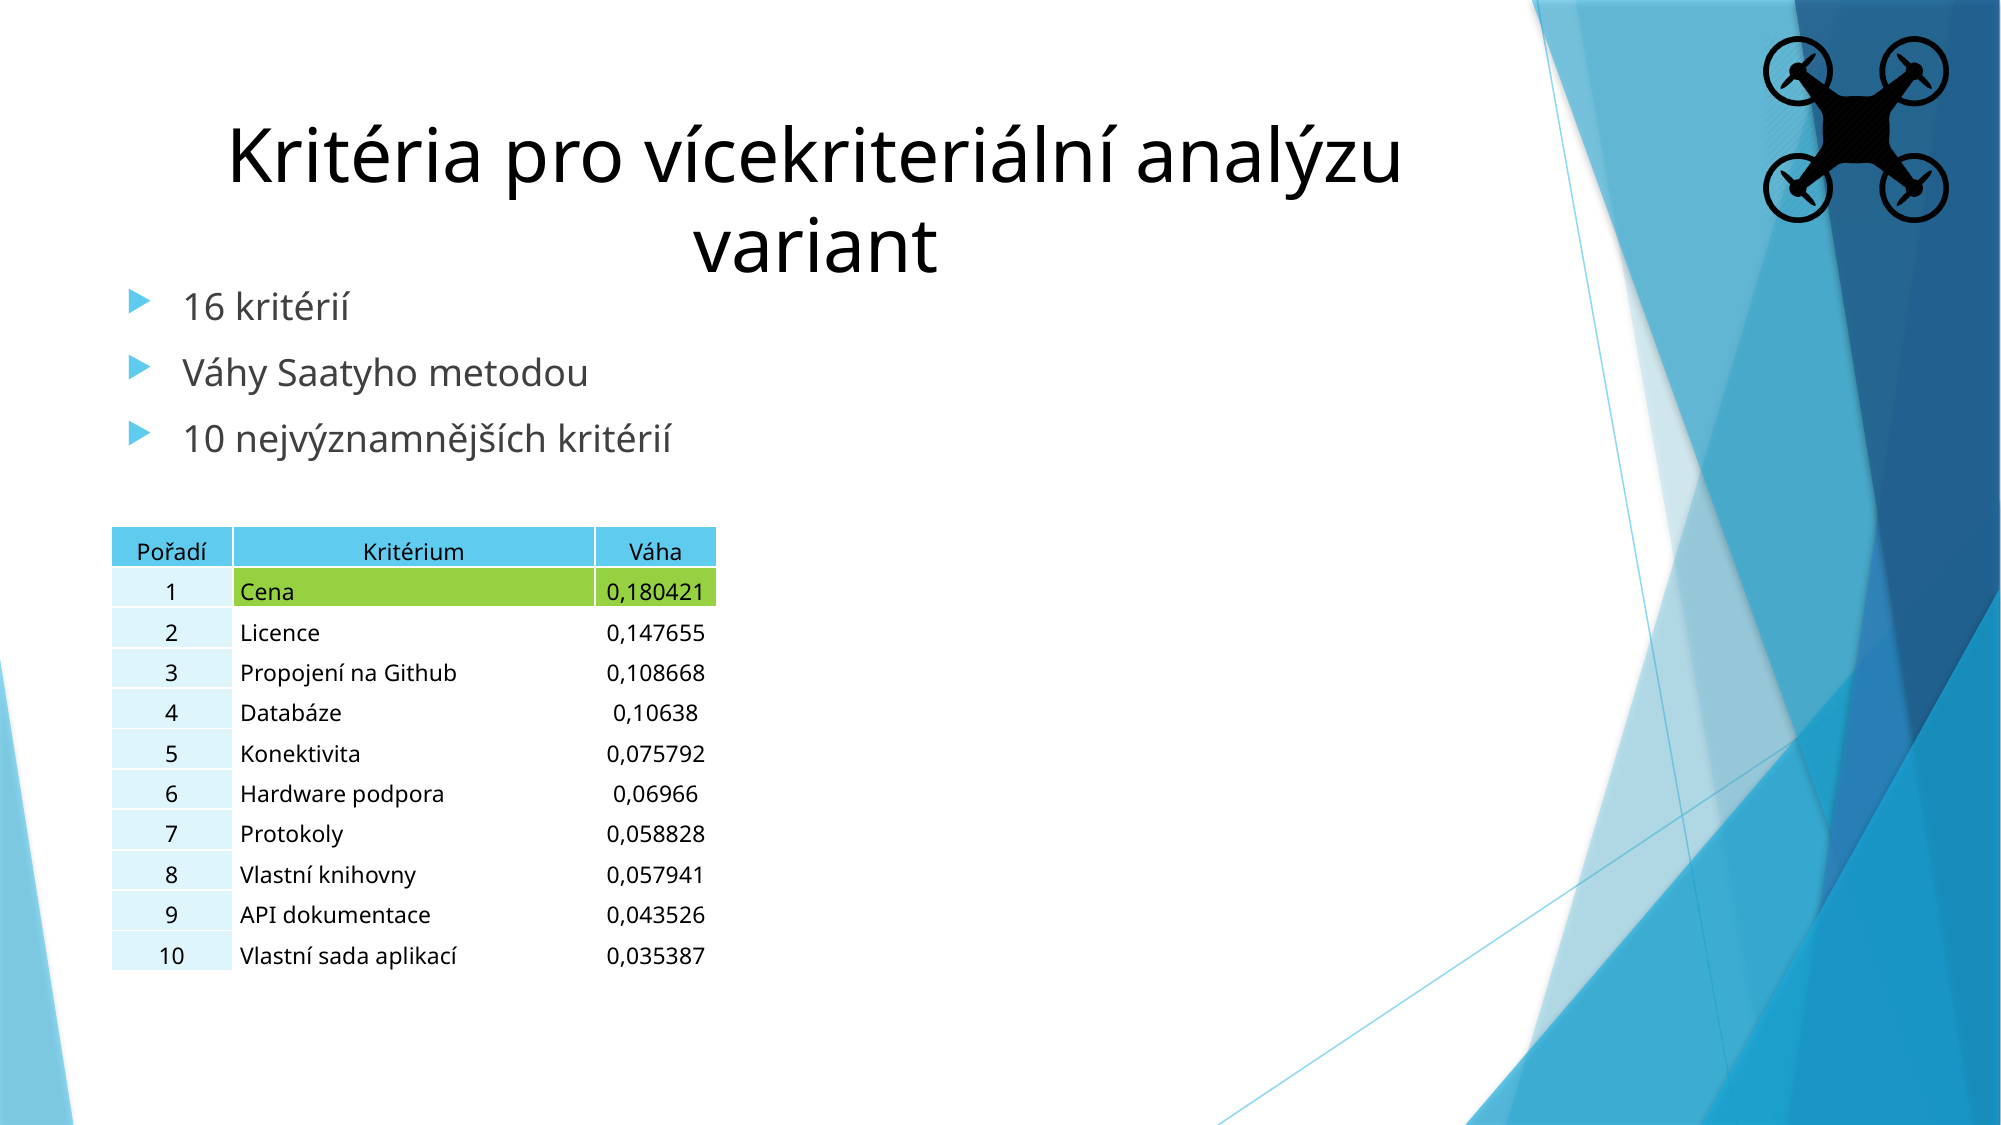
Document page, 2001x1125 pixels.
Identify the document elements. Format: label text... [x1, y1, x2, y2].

table_cell 2 [112, 608, 232, 647]
table_cell 0,057941 [596, 851, 716, 889]
list 16 kritérií Váhy Saatyho metodou 10 nejvýznamnějších kritérií [111, 275, 1522, 1025]
table_cell 1 [112, 568, 232, 606]
table_cell Cena [234, 568, 594, 606]
table_cell Databáze [234, 689, 594, 728]
table_cell Vlastní knihovny [234, 851, 594, 889]
table_cell Propojení na Github [234, 649, 594, 687]
table_cell 0,147655 [596, 608, 716, 647]
table_cell 8 [112, 851, 232, 889]
table_cell 10 [112, 931, 232, 970]
table_cell 0,108668 [596, 649, 716, 687]
table_cell 0,035387 [596, 931, 716, 970]
table_header Kritérium [234, 527, 594, 566]
table_header Pořadí [112, 527, 232, 566]
table_cell Vlastní sada aplikací [234, 931, 594, 970]
table_cell 9 [112, 891, 232, 930]
table_cell 0,043526 [596, 891, 716, 930]
table_cell API dokumentace [234, 891, 594, 930]
table_cell 4 [112, 689, 232, 728]
table_cell 0,180421 [596, 568, 716, 606]
table_cell 0,10638 [596, 689, 716, 728]
table_cell 0,06966 [596, 770, 716, 808]
table_header Váha [596, 527, 716, 566]
table_cell 6 [112, 770, 232, 808]
table_cell Protokoly [234, 810, 594, 849]
picture [1762, 36, 1950, 224]
table_cell 0,075792 [596, 729, 716, 768]
table_cell 5 [112, 729, 232, 768]
title Kritéria pro vícekriteriální analýzu variant [111, 99, 1522, 275]
table_cell Hardware podpora [234, 770, 594, 808]
table_cell 3 [112, 649, 232, 687]
table_cell Konektivita [234, 729, 594, 768]
table_cell 7 [112, 810, 232, 849]
table_cell 0,058828 [596, 810, 716, 849]
table_cell Licence [234, 608, 594, 647]
